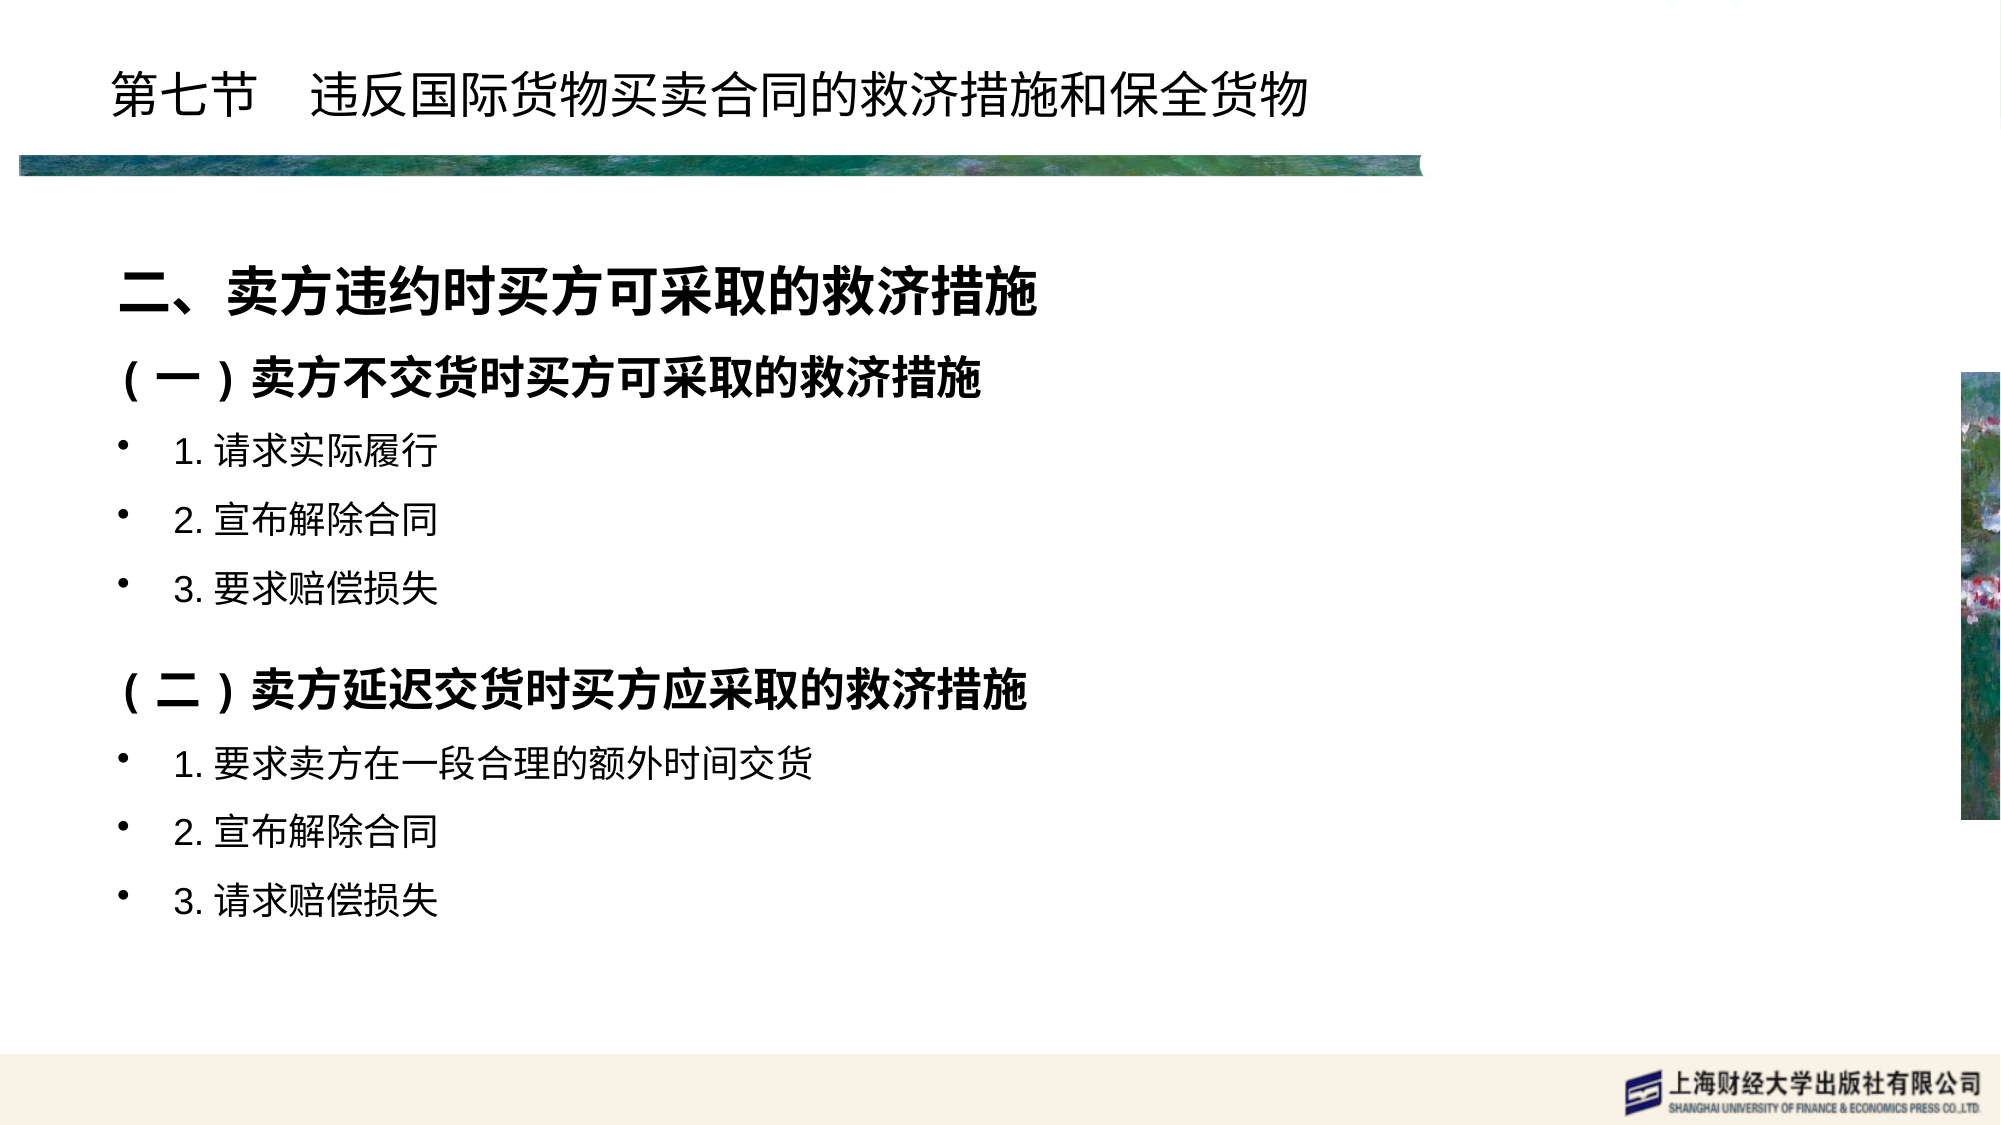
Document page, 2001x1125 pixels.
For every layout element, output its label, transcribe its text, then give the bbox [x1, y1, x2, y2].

picture [0, 0, 2001, 1125]
title 第七节 违反国际货物买卖合同的救济措施和保全货物 [94, 42, 1451, 146]
list 二、卖方违约时买方可采取的救济措施 (一)卖方不交货时买方可采取的救济措施 1.请求实际履行 2.宣布解除合同 3.要求赔偿损失 (二)卖方延迟交货时买方应采取的救济措施 1.要求卖方在一段合理的额外时间交货 2.宣布解除合同 3.请求赔偿损失 [102, 233, 1898, 1032]
